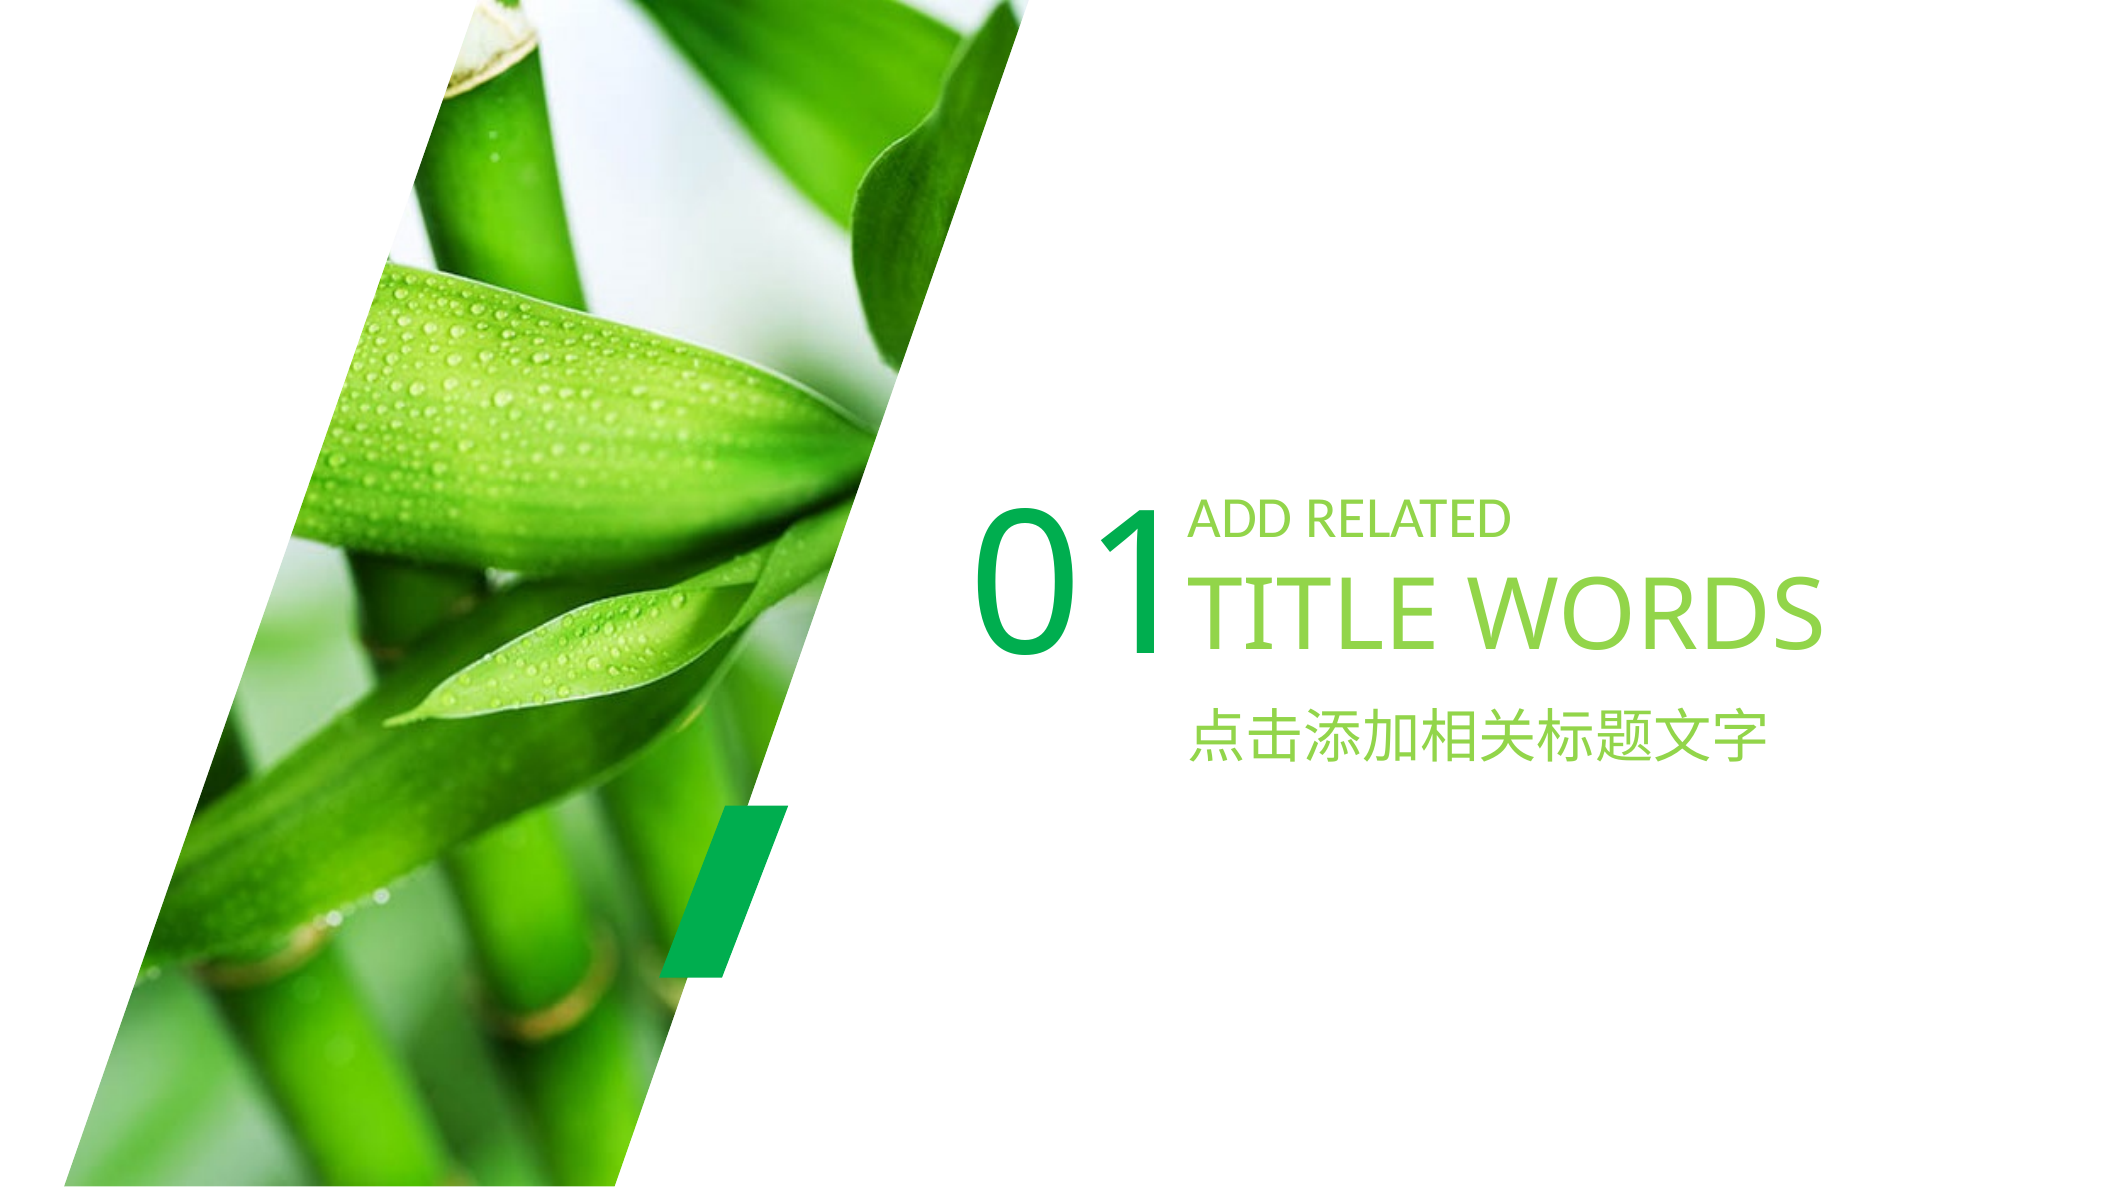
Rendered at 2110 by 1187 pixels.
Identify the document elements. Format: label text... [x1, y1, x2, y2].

text_box 点击添加相关标题文字 [1172, 692, 1808, 777]
text_box ADD RELATED TITLE WORDS [1271, 471, 1947, 677]
text_box 01 [1029, 446, 1271, 702]
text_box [64, 0, 1029, 1187]
